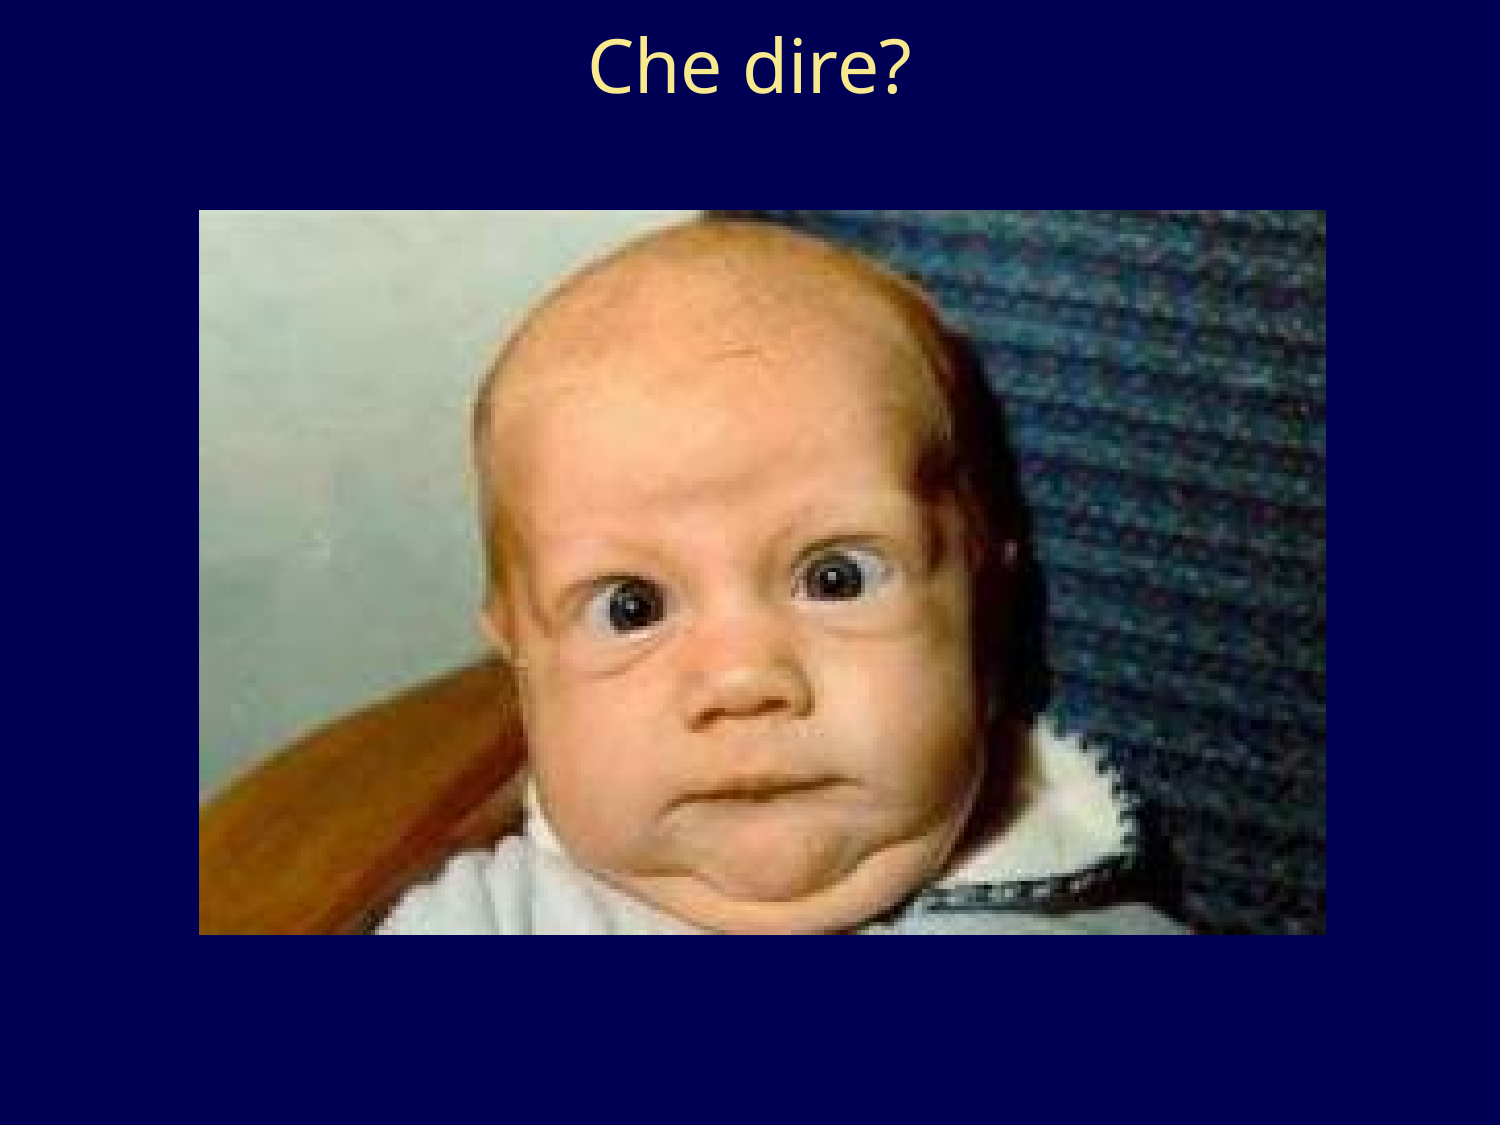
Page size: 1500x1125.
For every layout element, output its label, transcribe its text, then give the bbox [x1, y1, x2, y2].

text_box Che dire? [35, 11, 1465, 117]
picture [198, 210, 1326, 935]
